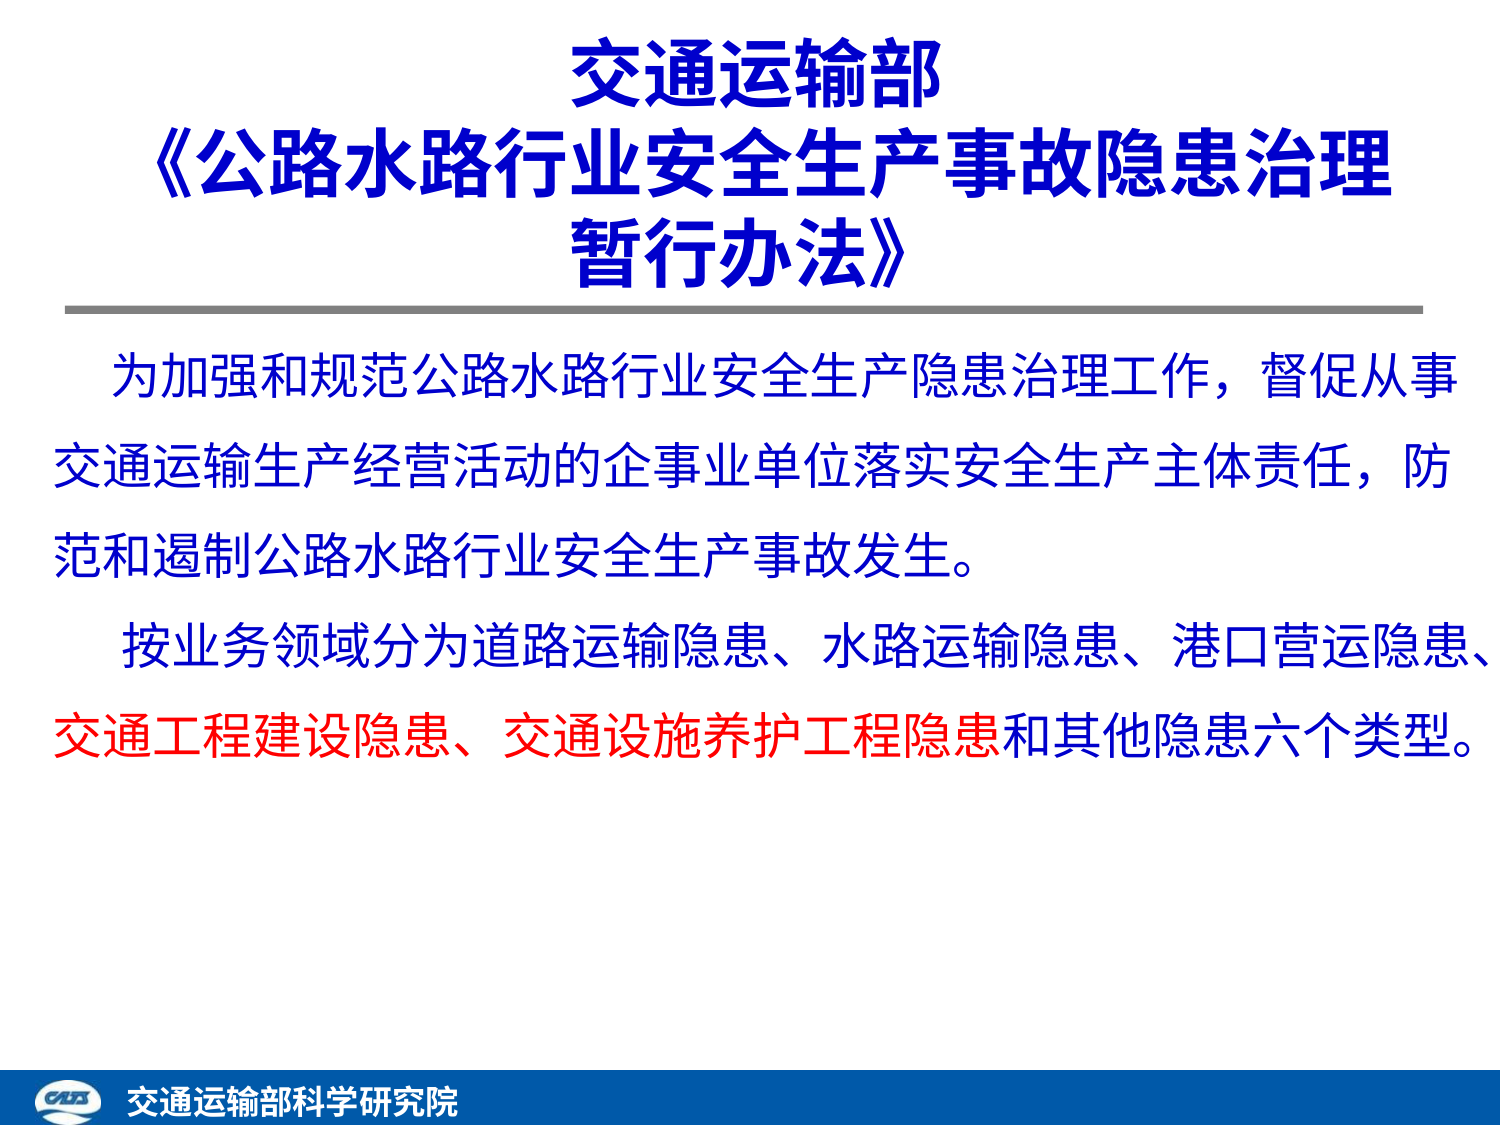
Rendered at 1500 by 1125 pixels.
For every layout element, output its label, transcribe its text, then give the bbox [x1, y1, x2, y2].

picture [0, 1070, 1500, 1125]
text_box 为加强和规范公路水路行业安全生产隐患治理工作，督促从事交通运输生产经营活动的企事业单位落实安全生产主体责任，防范和遏制公路水路行业安全生产事故发生。 按业务领域分为道路运输隐患、水路运输隐患、港口营运隐患、交通工程建设隐患、交通设施养护工程隐患和其他隐患六个类型。 [38, 306, 1500, 772]
text_box 交通运输部 《公路水路行业安全生产事故隐患治理暂行办法》 [76, 19, 1436, 304]
